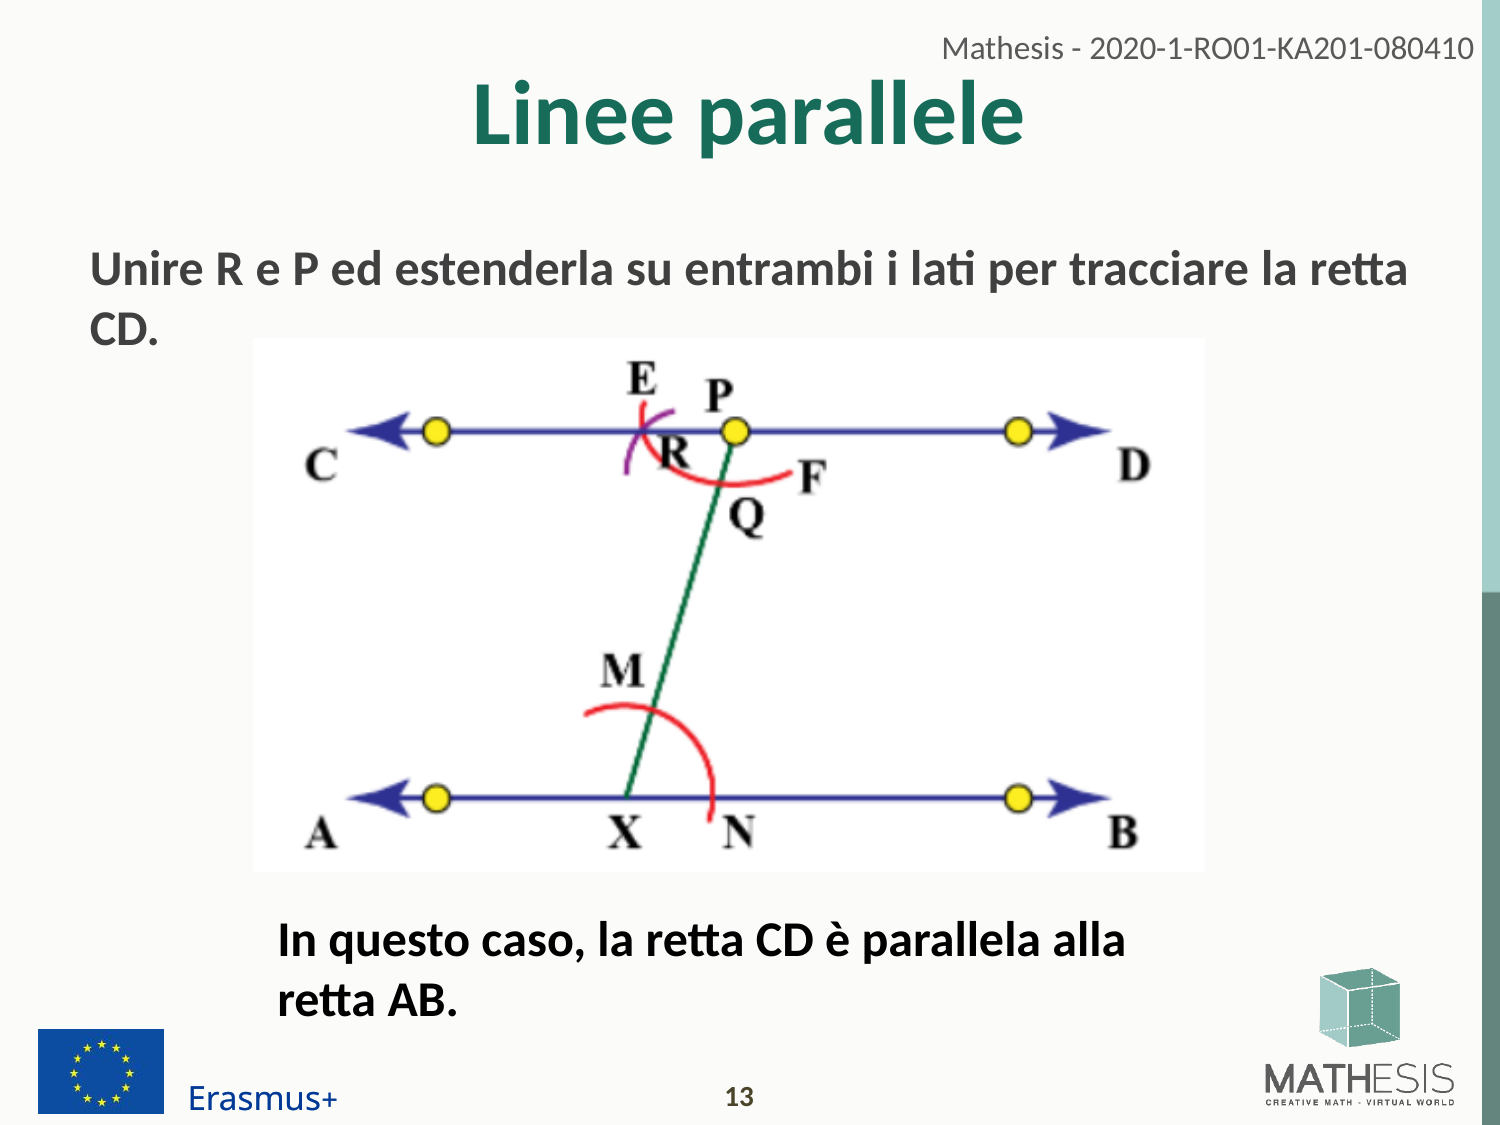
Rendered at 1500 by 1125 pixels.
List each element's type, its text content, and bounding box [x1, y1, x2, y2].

picture [38, 1029, 164, 1114]
list Unire R e P ed estenderla su entrambi i lati per tracciare la retta CD. [75, 227, 1425, 971]
title Linee parallele [75, 45, 1425, 227]
text_box In questo caso, la retta CD è parallela alla retta AB. [262, 899, 1184, 1034]
picture [253, 337, 1205, 873]
